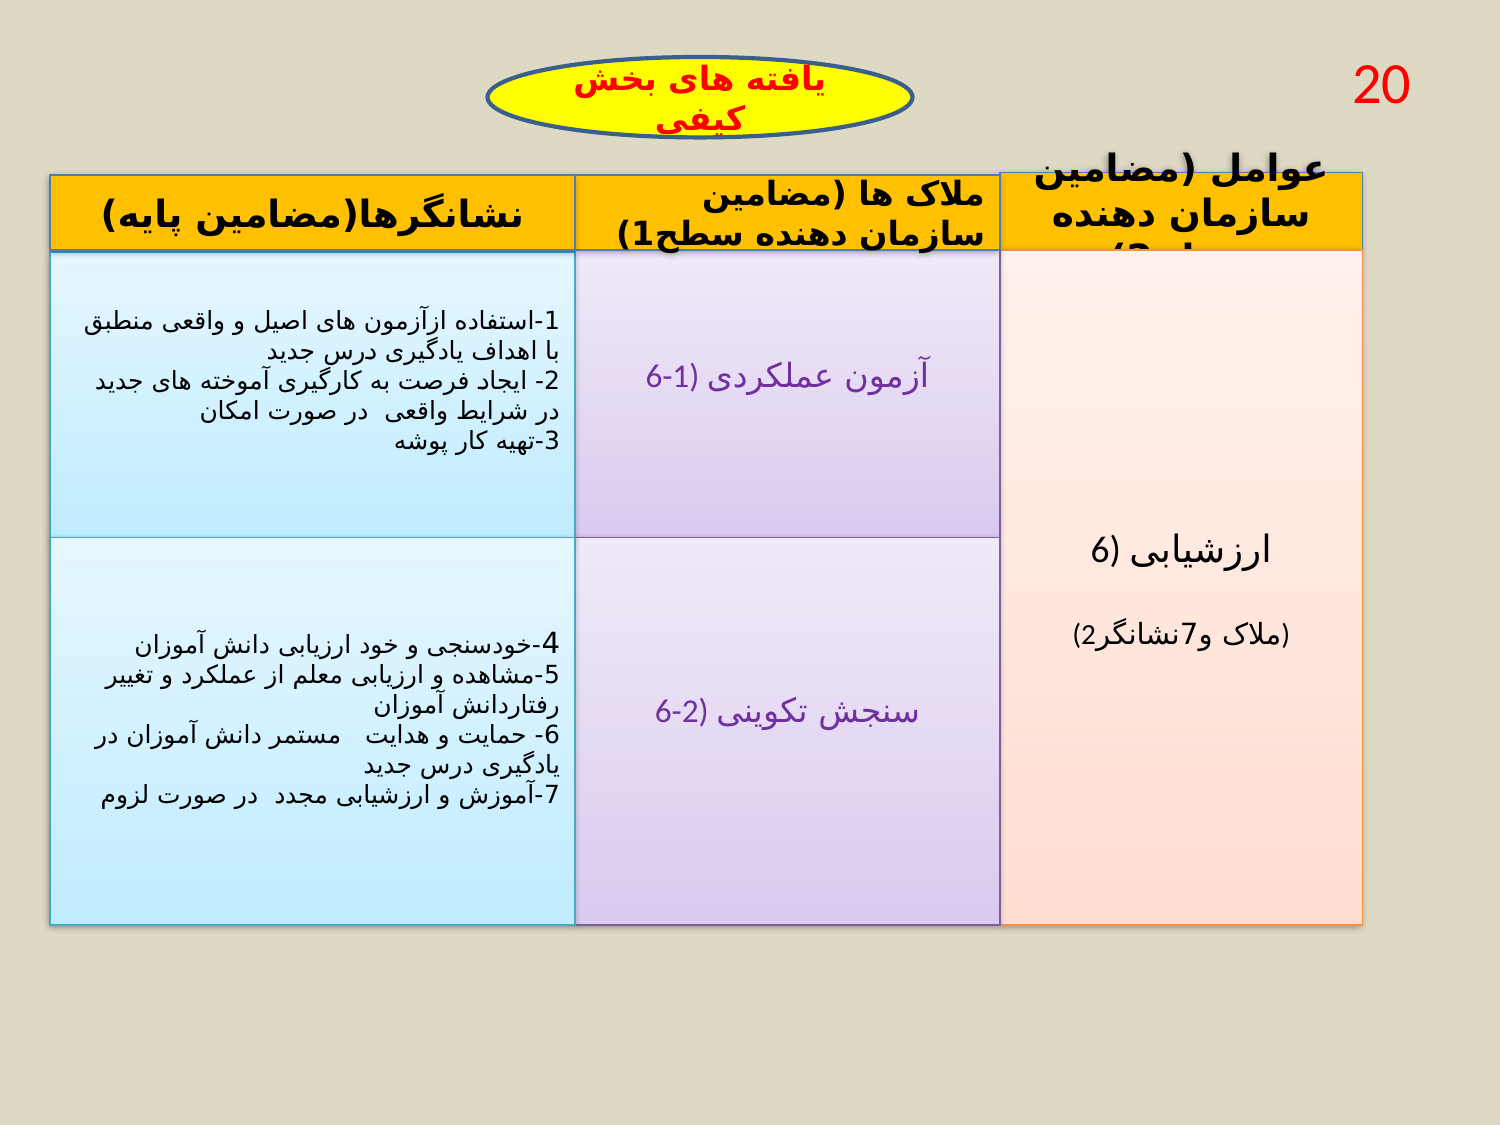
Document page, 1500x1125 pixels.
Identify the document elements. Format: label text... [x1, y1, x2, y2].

text_box 6) ارزشیابی (2ملاک و7نشانگر) [1004, 249, 1363, 926]
text_box 6-1) آزمون عملکردی [579, 255, 1001, 537]
text_box 4-خودسنجی و خود ارزیابی دانش آموزان 5-مشاهده و ارزیابی معلم از عملکرد و تغییر رفتاردانش آموزان 6- حمایت و هدایت مستمر دانش آموزان در یادگیری درس جدید 7-آموزش و ارزشیابی مجدد در صورت لزوم [49, 537, 576, 926]
text_box عوامل (مضامین سازمان دهنده سطح2) [999, 172, 1363, 249]
text_box 20 [1337, 37, 1450, 123]
text_box نشانگرها(مضامین پایه) [49, 174, 576, 251]
text_box ملاک ها (مضامین سازمان دهنده سطح1) [576, 174, 1001, 251]
text_box 1-استفاده ازآزمون های اصیل و واقعی منطبق با اهداف یادگیری درس جدید 2- ایجاد فرصت به کارگیری آموخته های جدید در شرایط واقعی در صورت امکان 3-تهیه کار پوشه [49, 256, 576, 537]
text_box 6-2) سنجش تکوینی [579, 537, 1001, 926]
text_box یافته های بخش کیفی [485, 54, 915, 140]
